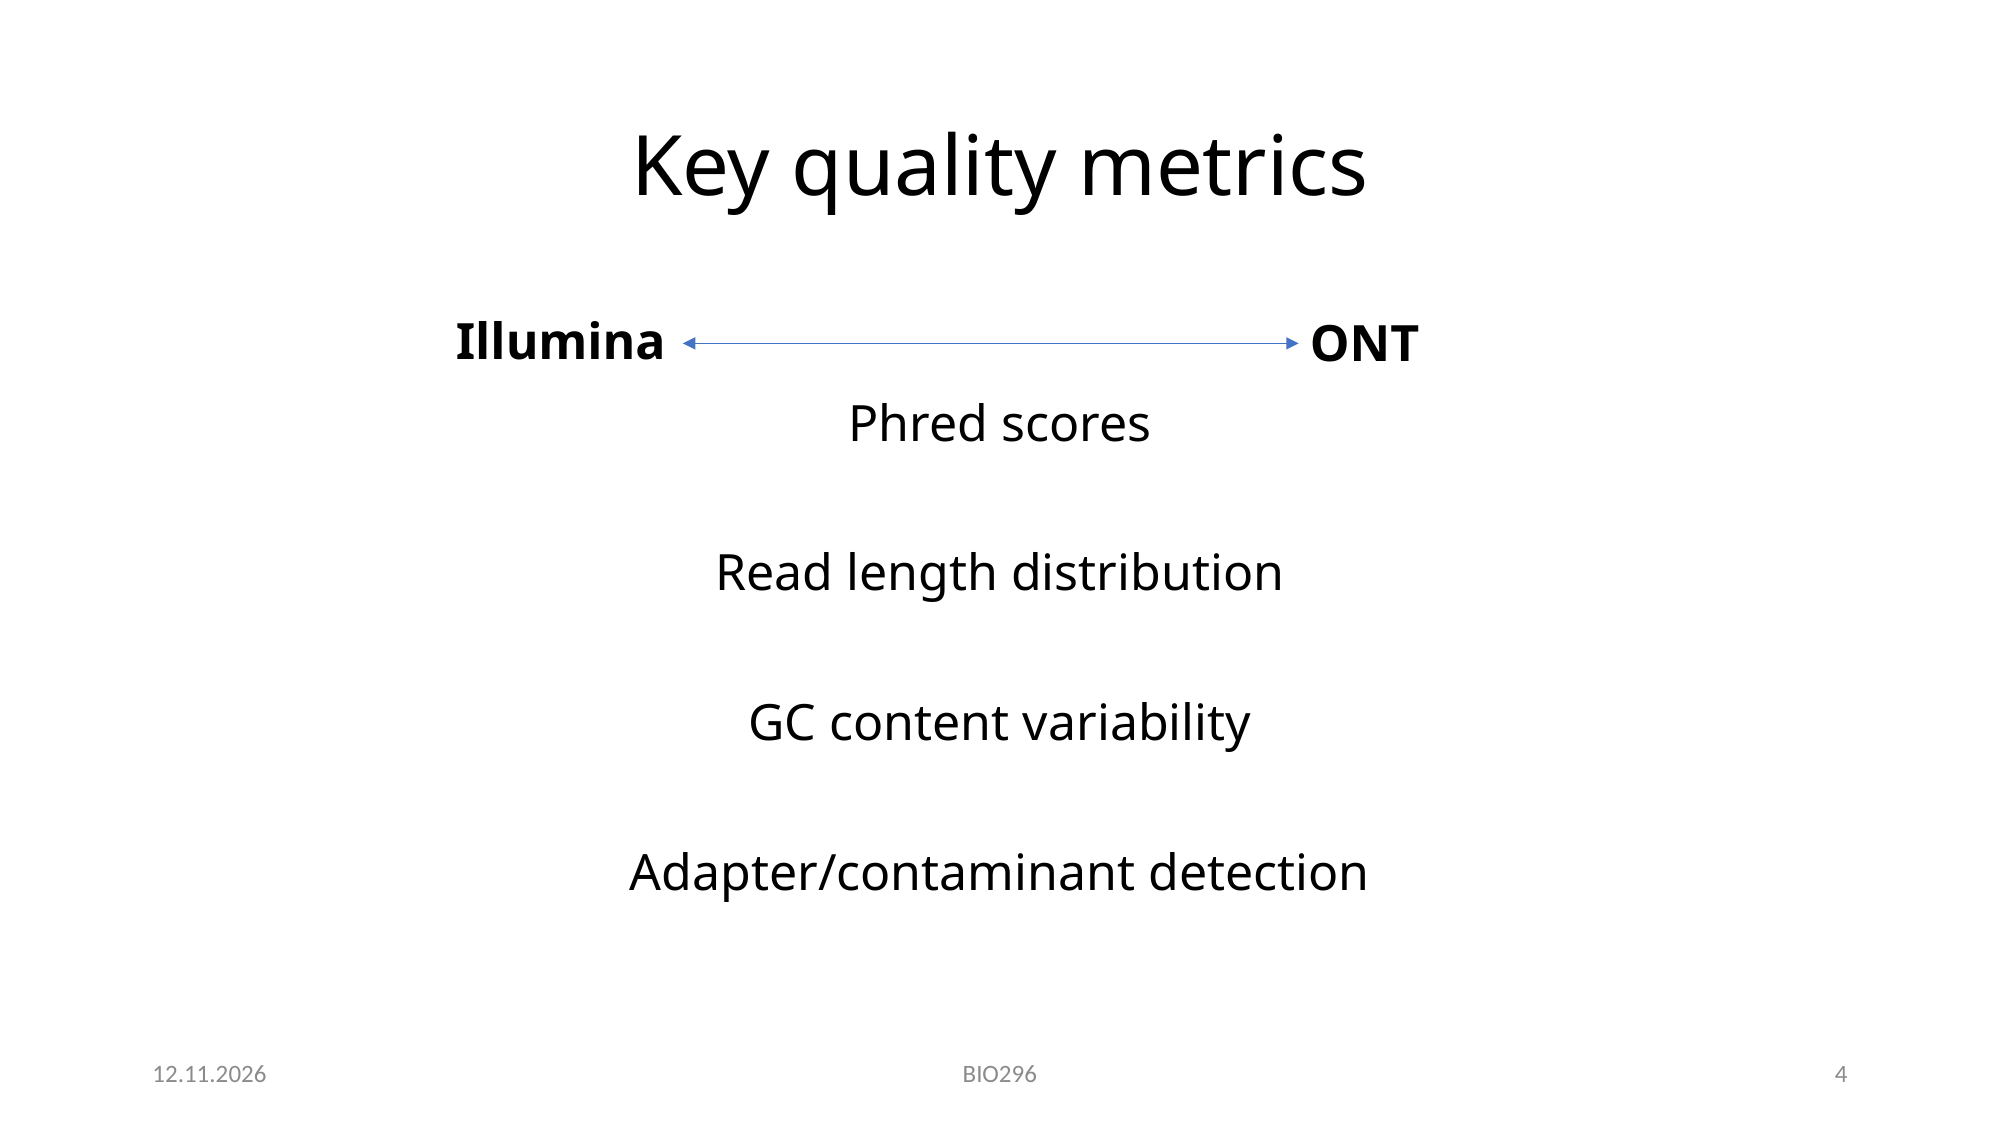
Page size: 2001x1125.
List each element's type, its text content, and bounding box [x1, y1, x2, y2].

list ONT [999, 277, 1729, 413]
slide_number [137, 1042, 588, 1103]
list Phred scores Read length distribution GC content variability Adapter/contaminant detection [187, 390, 1813, 995]
footer BIO296 [662, 1042, 1338, 1103]
slide_number 4 [1412, 1042, 1863, 1103]
list Illumina [137, 275, 984, 411]
title Key quality metrics [137, 59, 1863, 278]
